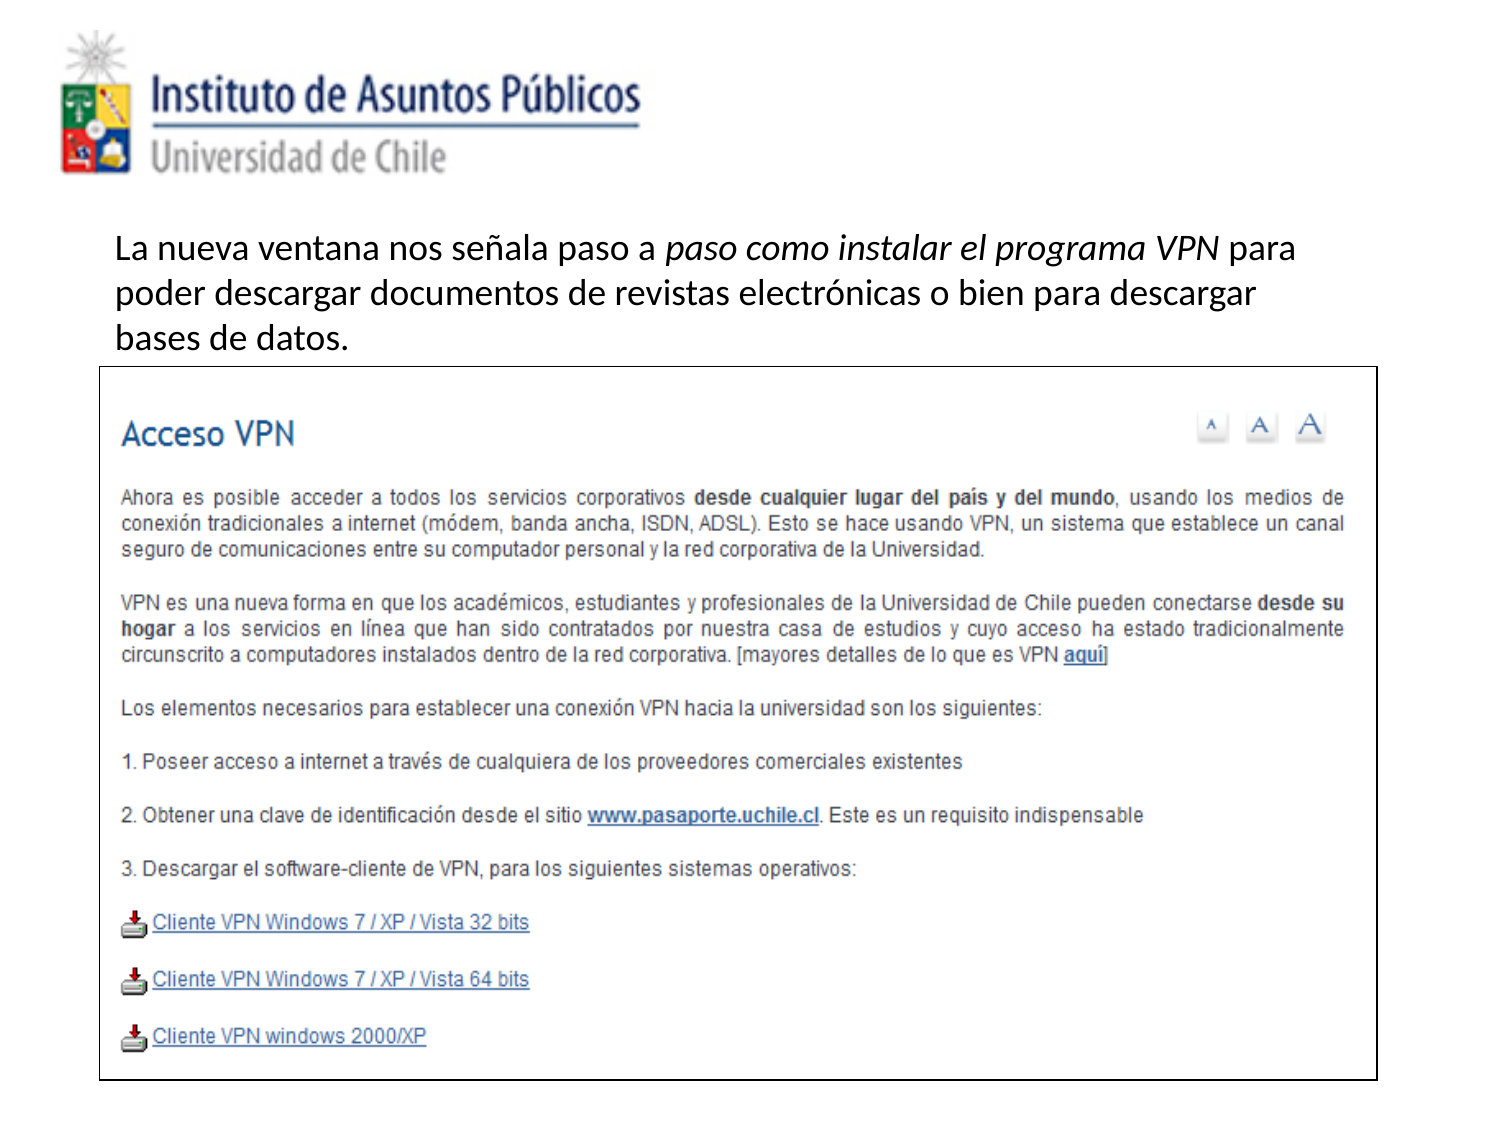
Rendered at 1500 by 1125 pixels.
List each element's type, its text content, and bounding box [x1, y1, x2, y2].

text_box La nueva ventana nos señala paso a paso como instalar el programa VPN para poder descargar documentos de revistas electrónicas o bien para descargar bases de datos. [100, 215, 1329, 365]
picture [100, 367, 1377, 1080]
picture [29, 30, 705, 209]
